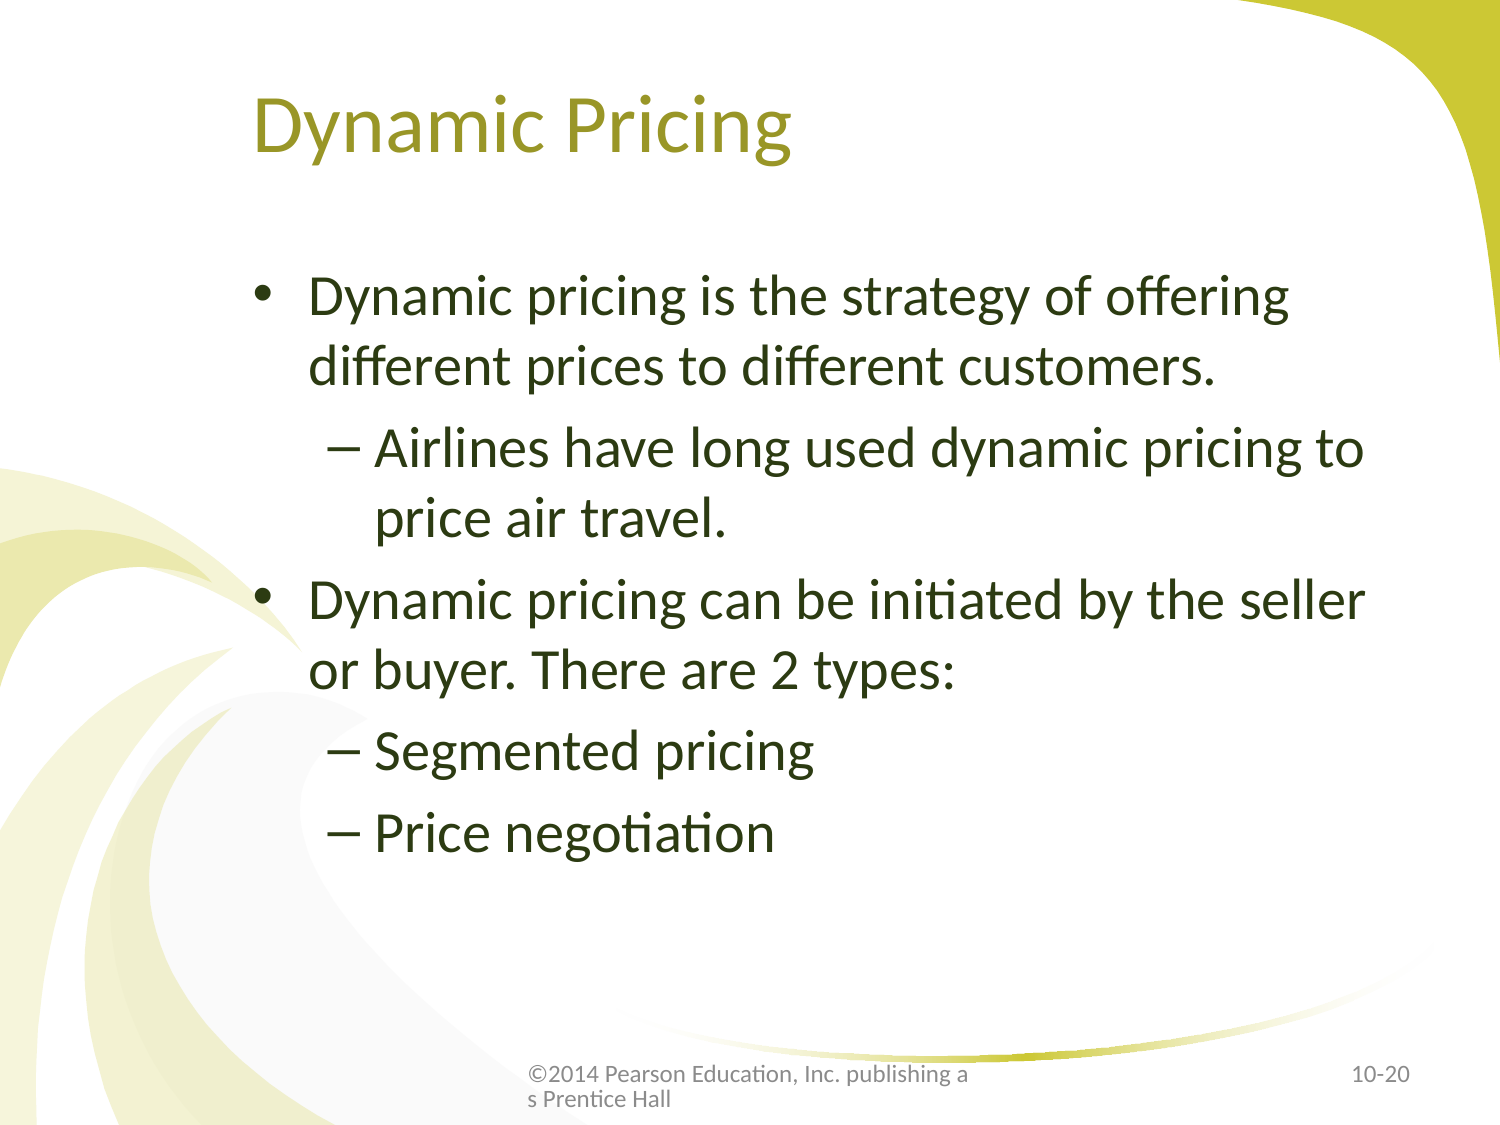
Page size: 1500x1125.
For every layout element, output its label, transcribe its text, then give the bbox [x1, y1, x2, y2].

slide_number 10-20 [1074, 1042, 1425, 1103]
title Dynamic Pricing [237, 37, 1438, 200]
list Dynamic pricing is the strategy of offering different prices to different customers. Airlines have long used dynamic pricing to price air travel. Dynamic pricing can be initiated by the seller or buyer. There are 2 types: Segmented pricing Price negotiation [237, 249, 1438, 963]
footer ©2014 Pearson Education, Inc. publishing as Prentice Hall [512, 1042, 988, 1103]
